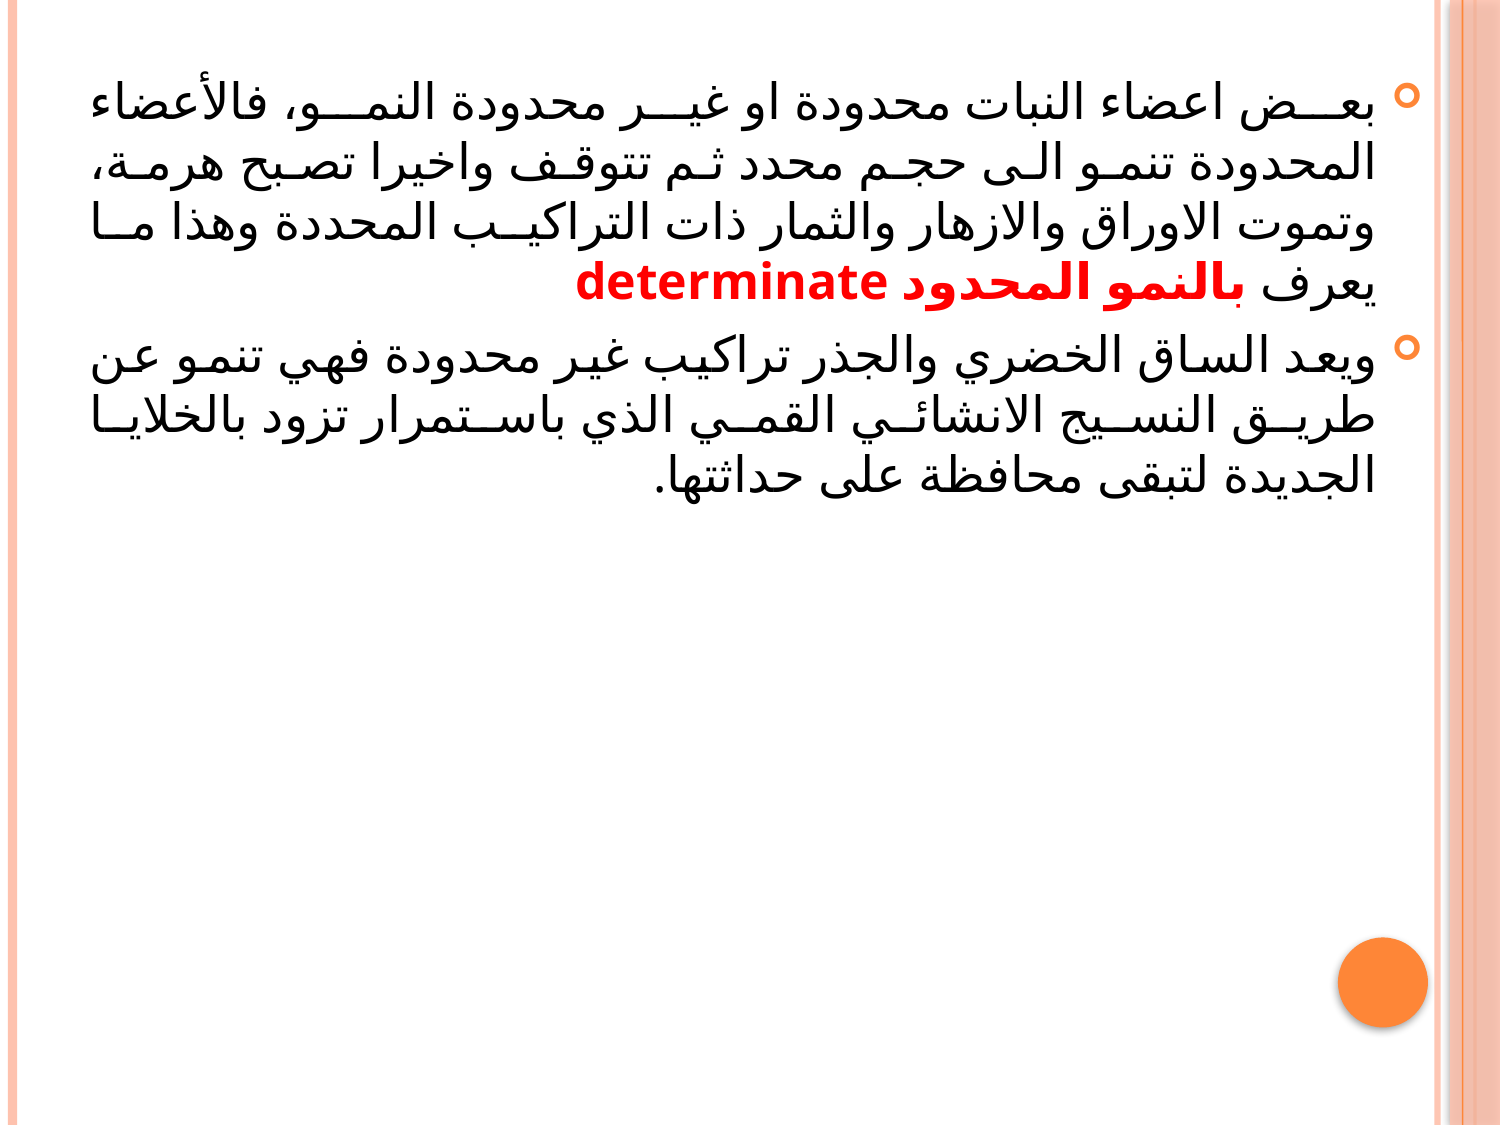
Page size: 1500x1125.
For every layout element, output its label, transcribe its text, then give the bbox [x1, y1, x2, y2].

text_box بعض اعضاء النبات محدودة او غير محدودة النمو، فالأعضاء المحدودة تنمو الى حجم محدد ثم تتوقف واخيرا تصبح هرمة، وتموت الاوراق والازهار والثمار ذات التراكيب المحددة وهذا ما يعرف بالنمو المحدود determinate ويعد الساق الخضري والجذر تراكيب غير محدودة فهي تنمو عن طريق النسيج الانشائي القمي الذي باستمرار تزود بالخلايا الجديدة لتبقى محافظة على حداثتها. [74, 62, 1438, 1005]
